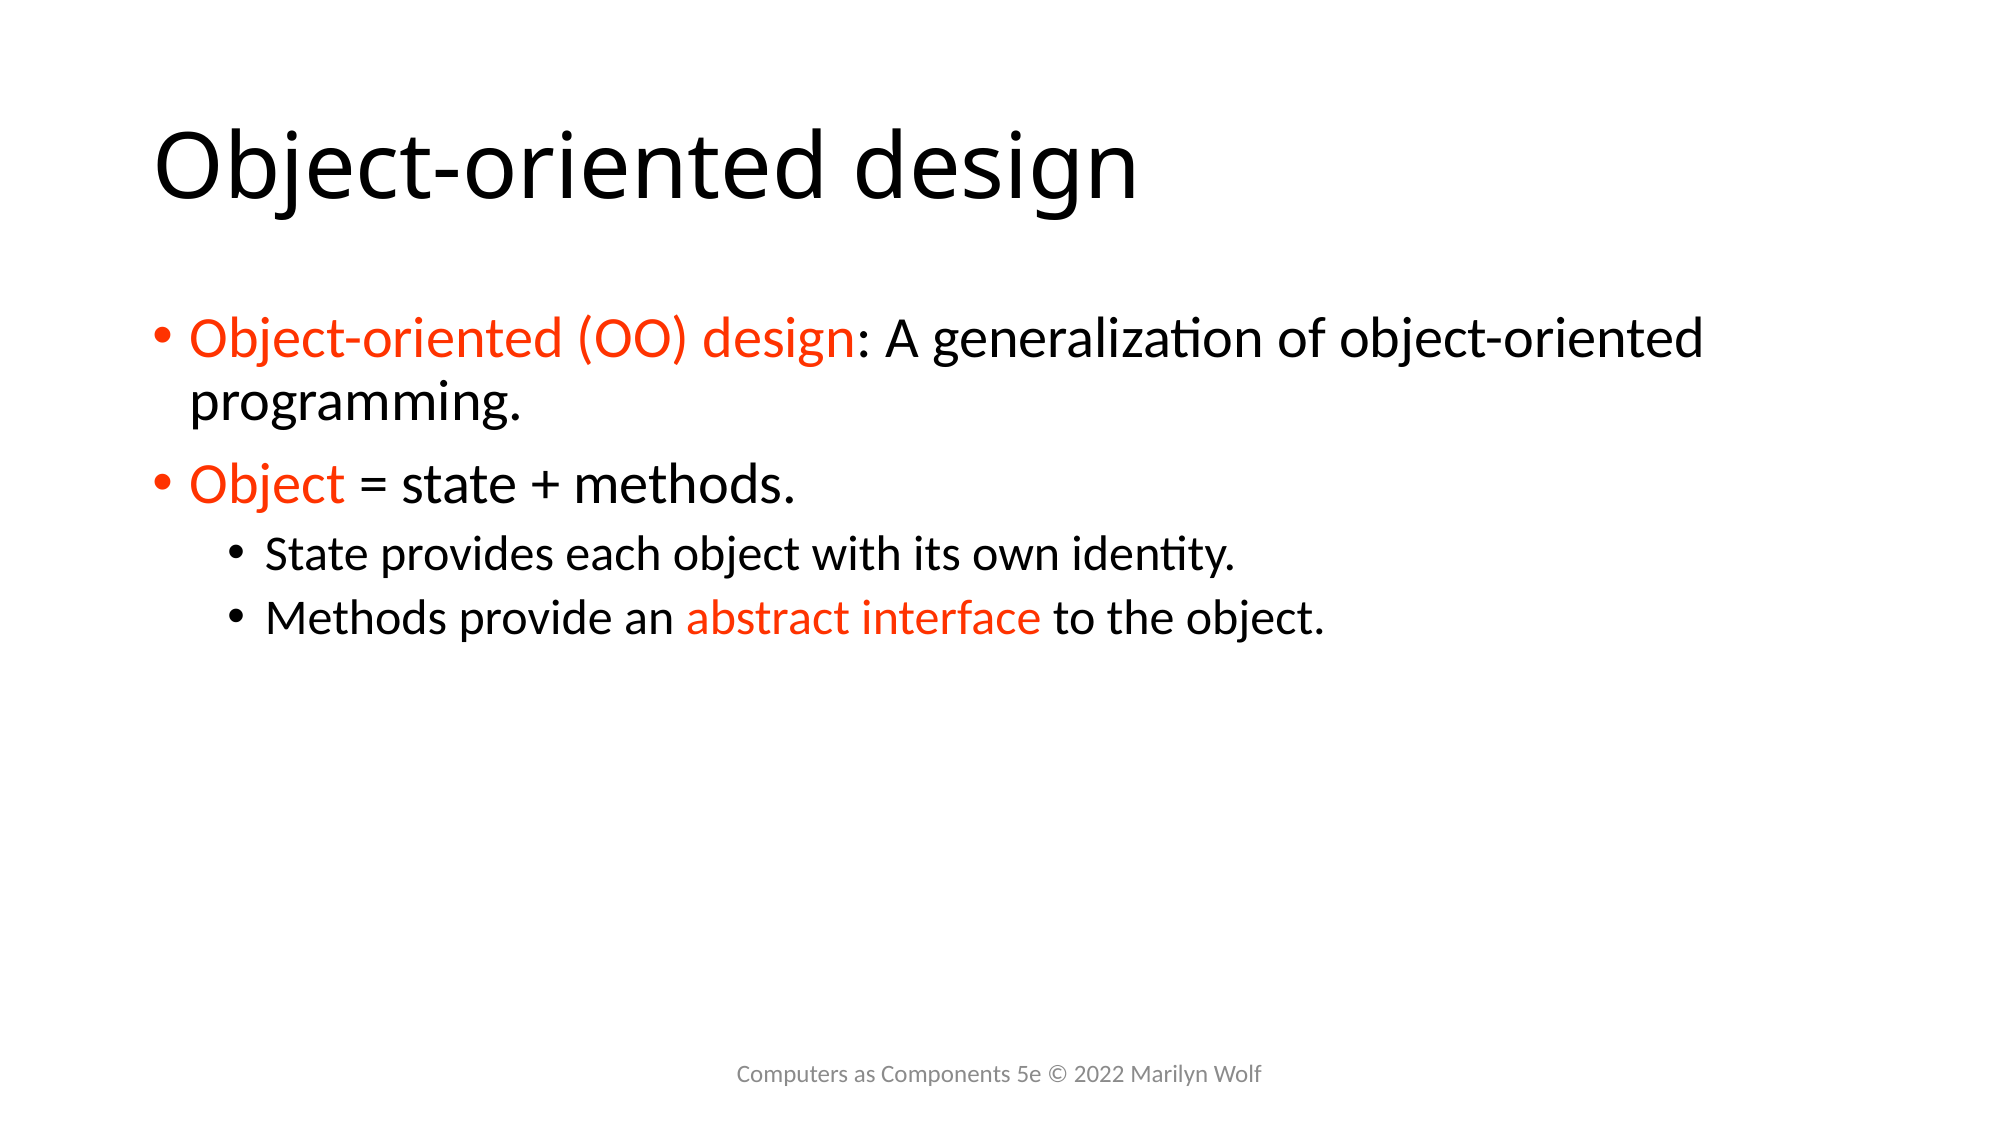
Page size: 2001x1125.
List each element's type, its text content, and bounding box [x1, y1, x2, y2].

title Object-oriented design [137, 59, 1863, 278]
footer Computers as Components 5e © 2022 Marilyn Wolf [662, 1042, 1338, 1103]
list Object-oriented (OO) design: A generalization of object-oriented programming. Object = state + methods. State provides each object with its own identity. Methods provide an abstract interface to the object. [137, 299, 1863, 1014]
